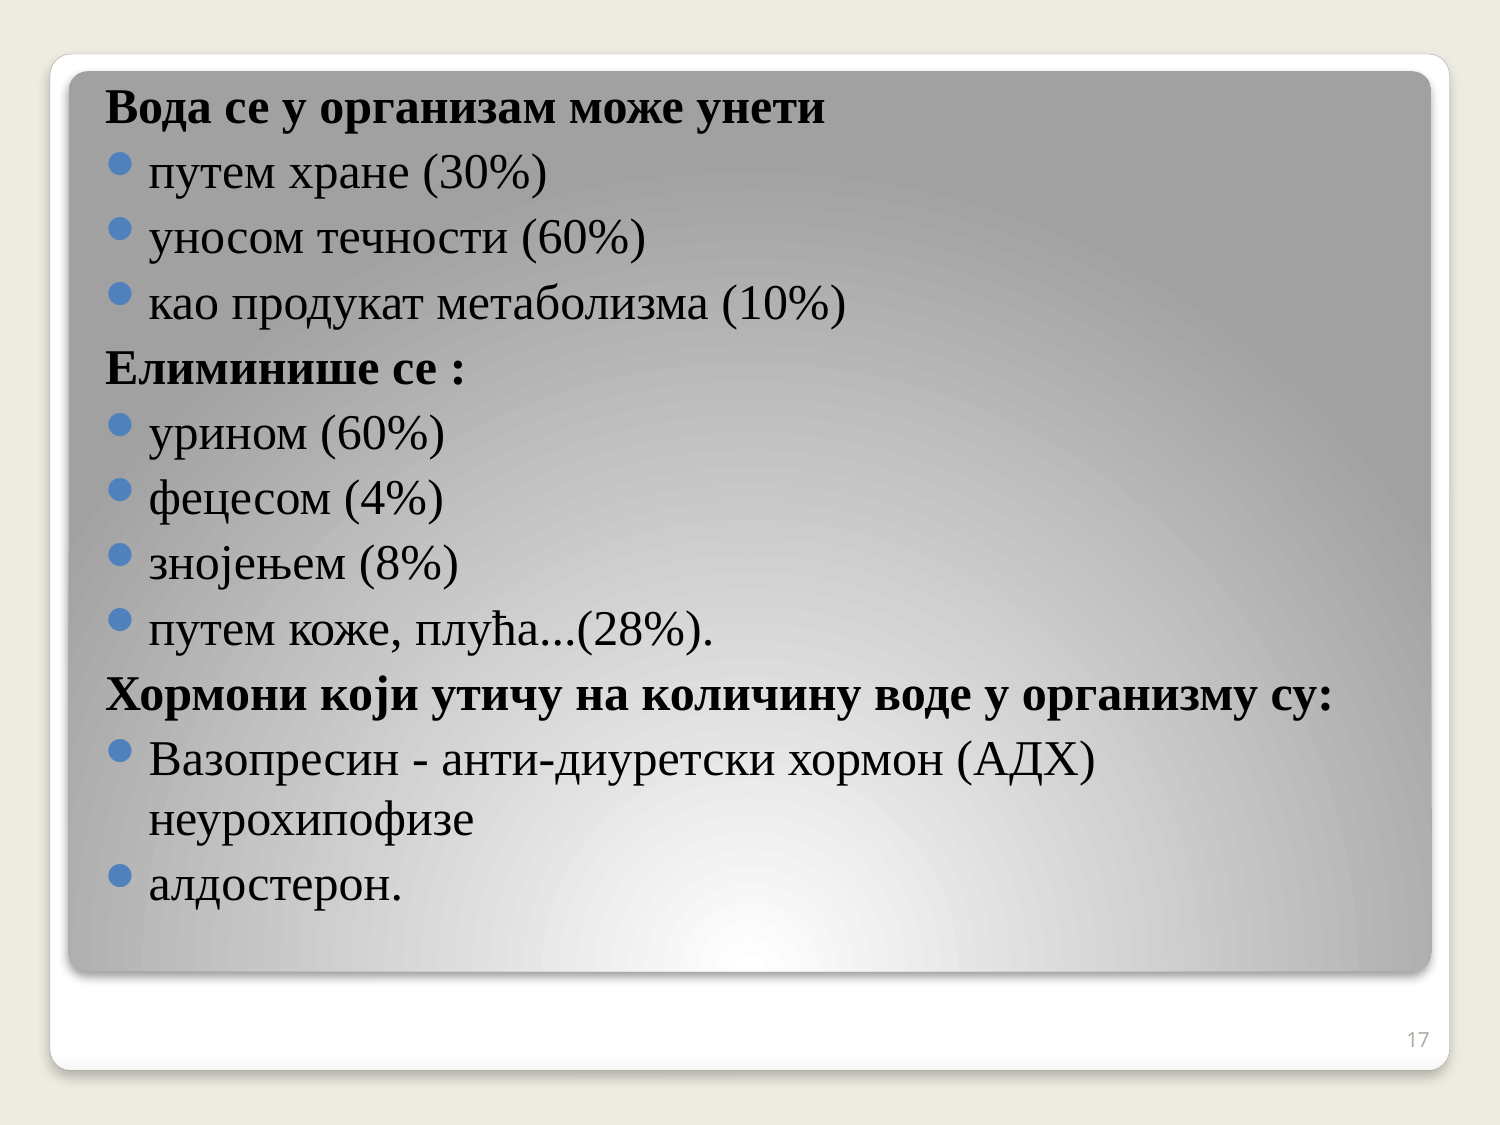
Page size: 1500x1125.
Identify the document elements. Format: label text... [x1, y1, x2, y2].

slide_number 17 [1369, 1002, 1445, 1063]
list Вода се у организам може унети путем хране (30%) уносом течности (60%) као продукат метаболизма (10%) Елиминише се : урином (60%) фецесом (4%) знојењем (8%) путем коже, плућа...(28%). Хормони који утичу на количину воде у организму су: Вазопресин - анти-диуретски хормон (АДХ) неурохипофизе алдостерон. [75, 58, 1434, 1063]
